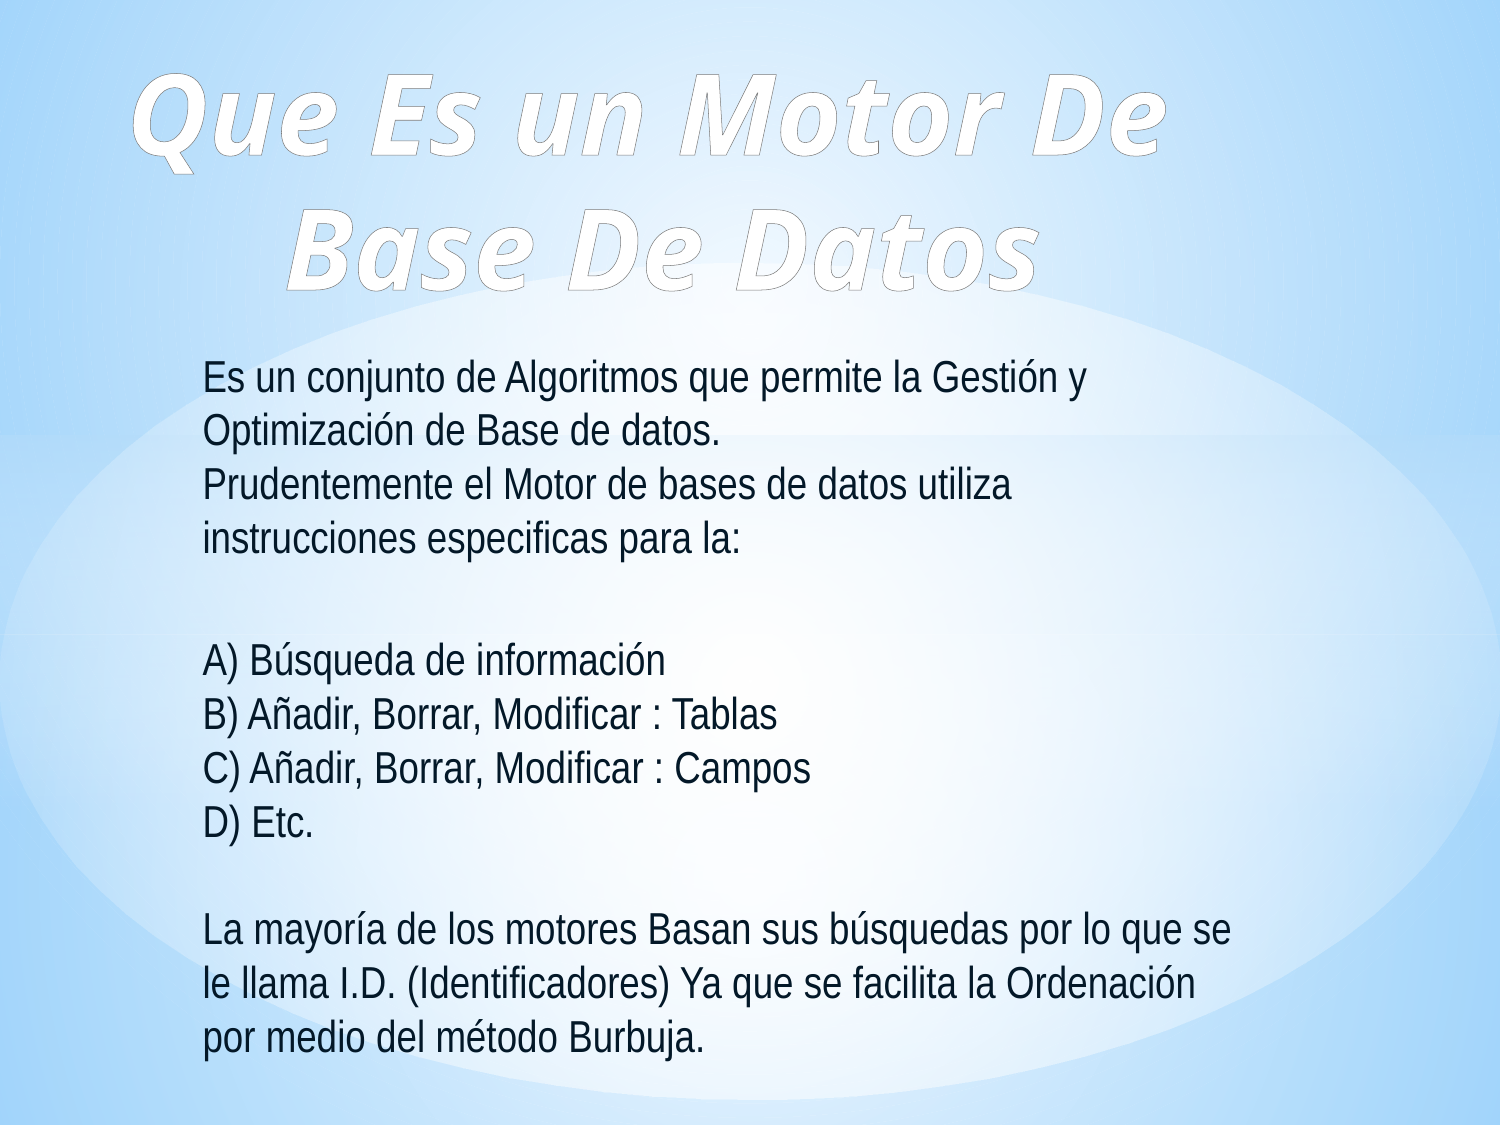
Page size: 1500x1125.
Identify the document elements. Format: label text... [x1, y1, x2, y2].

subtitle Es un conjunto de Algoritmos que permite la Gestión y Optimización de Base de datos. Prudentemente el Motor de bases de datos utiliza instrucciones especificas para la: A) Búsqueda de información B) Añadir, Borrar, Modificar : Tablas C) Añadir, Borrar, Modificar : Campos D) Etc. La mayoría de los motores Basan sus búsquedas por lo que se le llama I.D. (Identificadores) Ya que se facilita la Ordenación por medio del método Burbuja. [187, 339, 1250, 1077]
text_box Que Es un Motor De Base De Datos [111, 35, 1215, 321]
